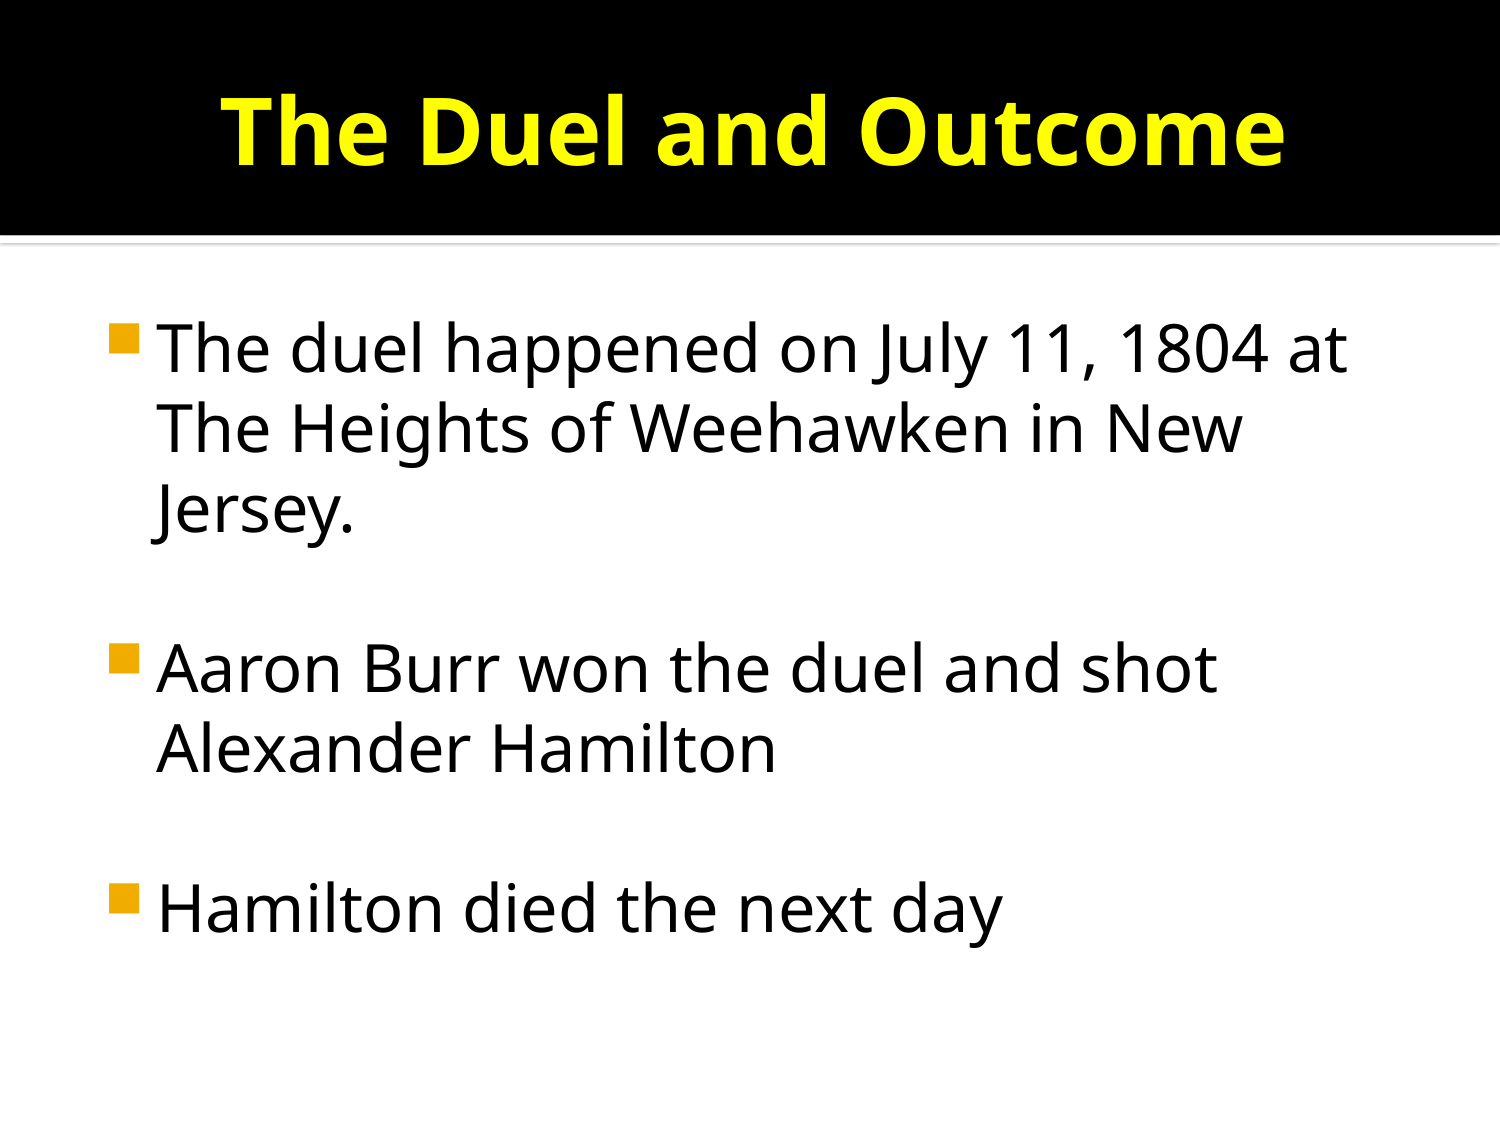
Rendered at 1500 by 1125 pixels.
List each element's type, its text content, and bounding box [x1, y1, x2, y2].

title The Duel and Outcome [75, 25, 1425, 231]
list The duel happened on July 11, 1804 at The Heights of Weehawken in New Jersey. Aaron Burr won the duel and shot Alexander Hamilton Hamilton died the next day [75, 291, 1425, 1050]
